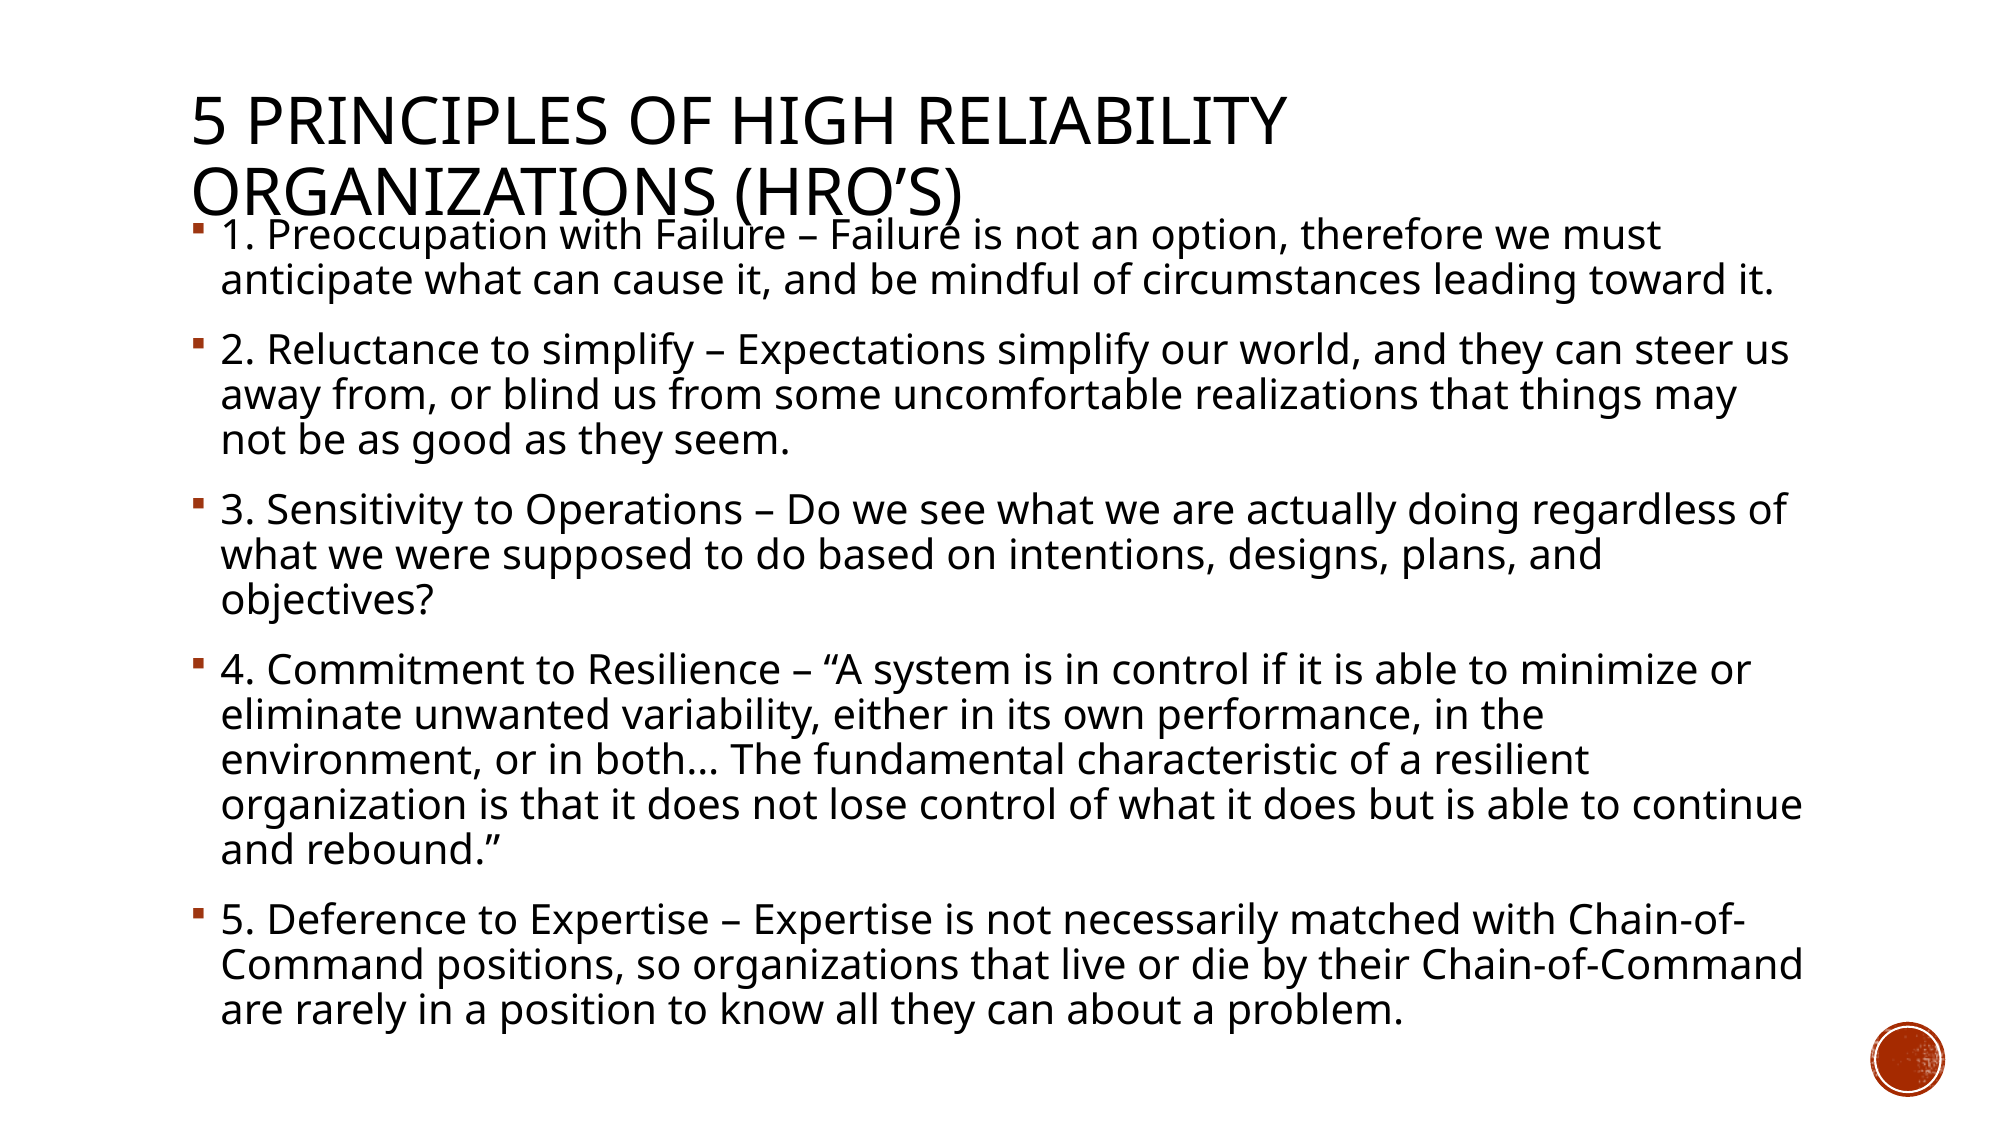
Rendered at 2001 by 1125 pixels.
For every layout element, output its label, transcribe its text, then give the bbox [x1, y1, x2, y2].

title 5 principles of High reliability organizations (HRO’s) [175, 79, 1826, 205]
list 1. Preoccupation with Failure – Failure is not an option, therefore we must anticipate what can cause it, and be mindful of circumstances leading toward it. 2. Reluctance to simplify – Expectations simplify our world, and they can steer us away from, or blind us from some uncomfortable realizations that things may not be as good as they seem. 3. Sensitivity to Operations – Do we see what we are actually doing regardless of what we were supposed to do based on intentions, designs, plans, and objectives? 4. Commitment to Resilience – “A system is in control if it is able to minimize or eliminate unwanted variability, either in its own performance, in the environment, or in both… The fundamental characteristic of a resilient organization is that it does not lose control of what it does but is able to continue and rebound.” 5. Deference to Expertise – Expertise is not necessarily matched with Chain-of-Command positions, so organizations that live or die by their Chain-of-Command are rarely in a position to know all they can about a problem. [175, 205, 1826, 1013]
